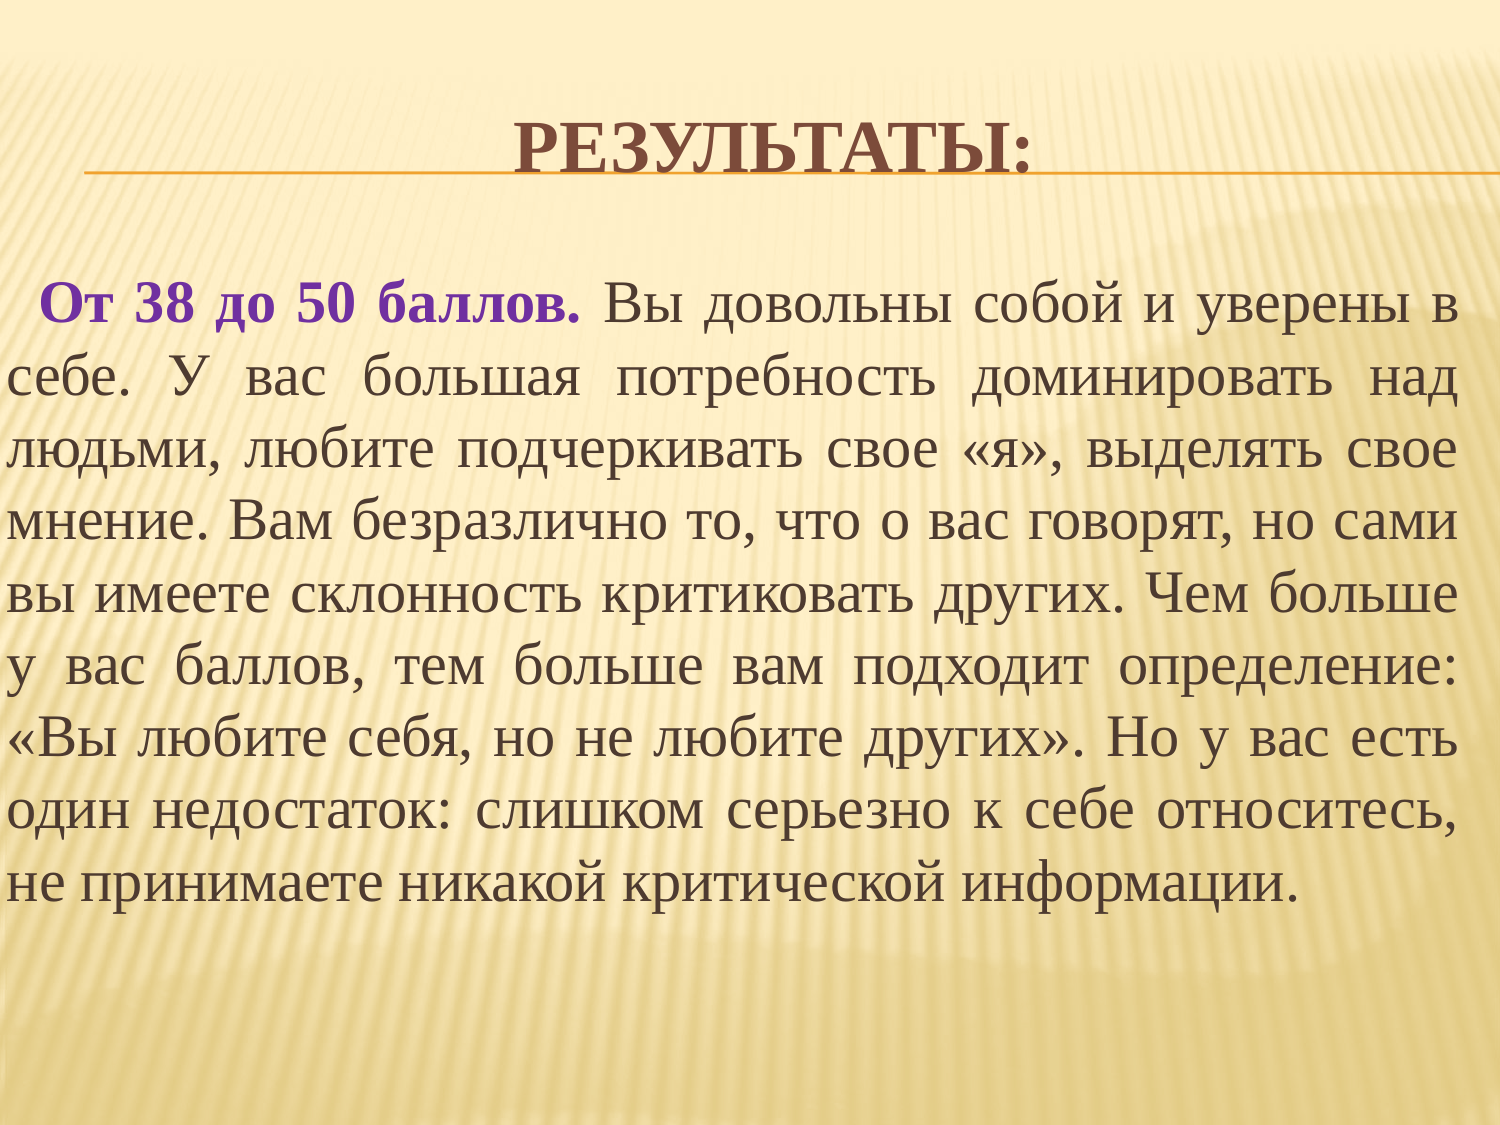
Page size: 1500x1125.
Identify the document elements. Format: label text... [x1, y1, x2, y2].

list От 38 до 50 баллов. Вы довольны собой и уверены в себе. У вас большая потребность доминировать над людьми, любите подчеркивать свое «я», выделять свое мнение. Вам безразлично то, что о вас говорят, но сами вы имеете склонность критиковать других. Чем больше у вас баллов, тем больше вам подходит определение: «Вы любите себя, но не любите других». Но у вас есть один недостаток: слишком серьезно к себе относитесь, не принимаете никакой критической информации. [0, 254, 1475, 998]
title Результаты: [50, 75, 1500, 211]
